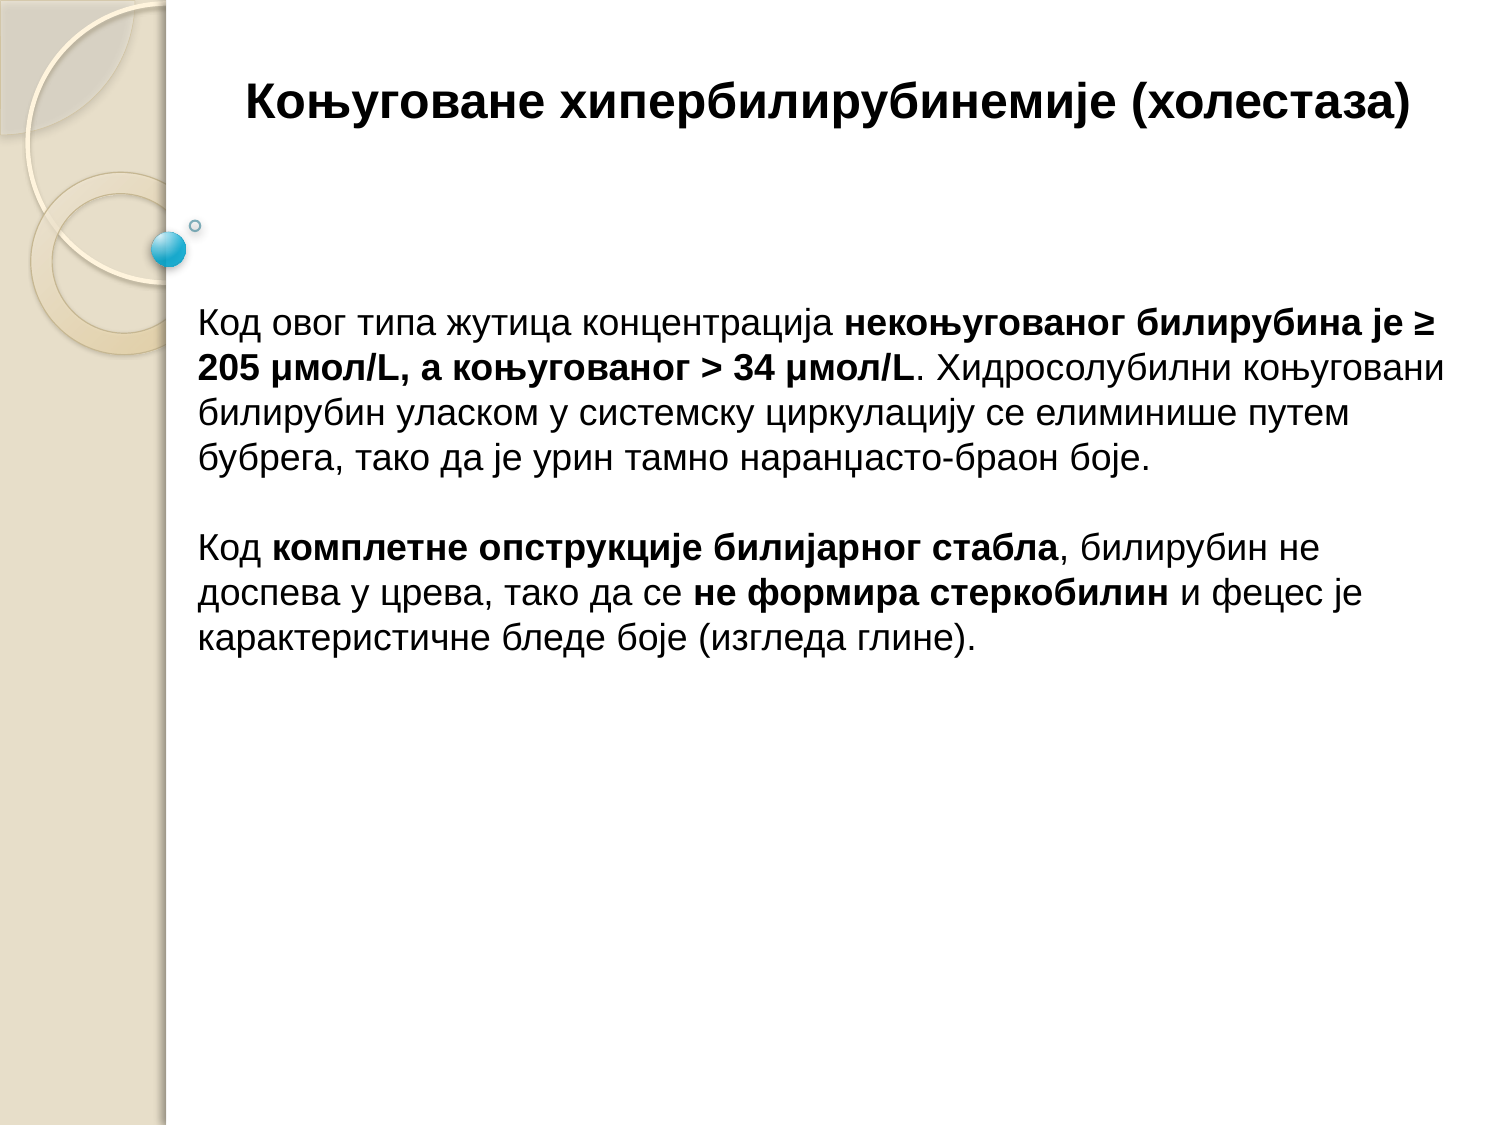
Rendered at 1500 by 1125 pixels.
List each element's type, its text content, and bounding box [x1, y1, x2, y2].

text_box Коњуговане хипербилирубинемије (холестаза) [230, 61, 1500, 137]
text_box Код овог типа жутица концентрација некоњугованог билирубина је ≥ 205 μмол/L, а коњугованог > 34 μмол/L. Хидросолубилни коњуговани билирубин уласком у системску циркулацију се елиминише путем бубрега, тако да је урин тамно наранџасто-браон боје. Код комплетне опструкције билијарног стабла, билирубин не доспева у црева, тако да се не формира стеркобилин и фецес је карактеристичне бледе боје (изгледа глине). [182, 290, 1483, 665]
